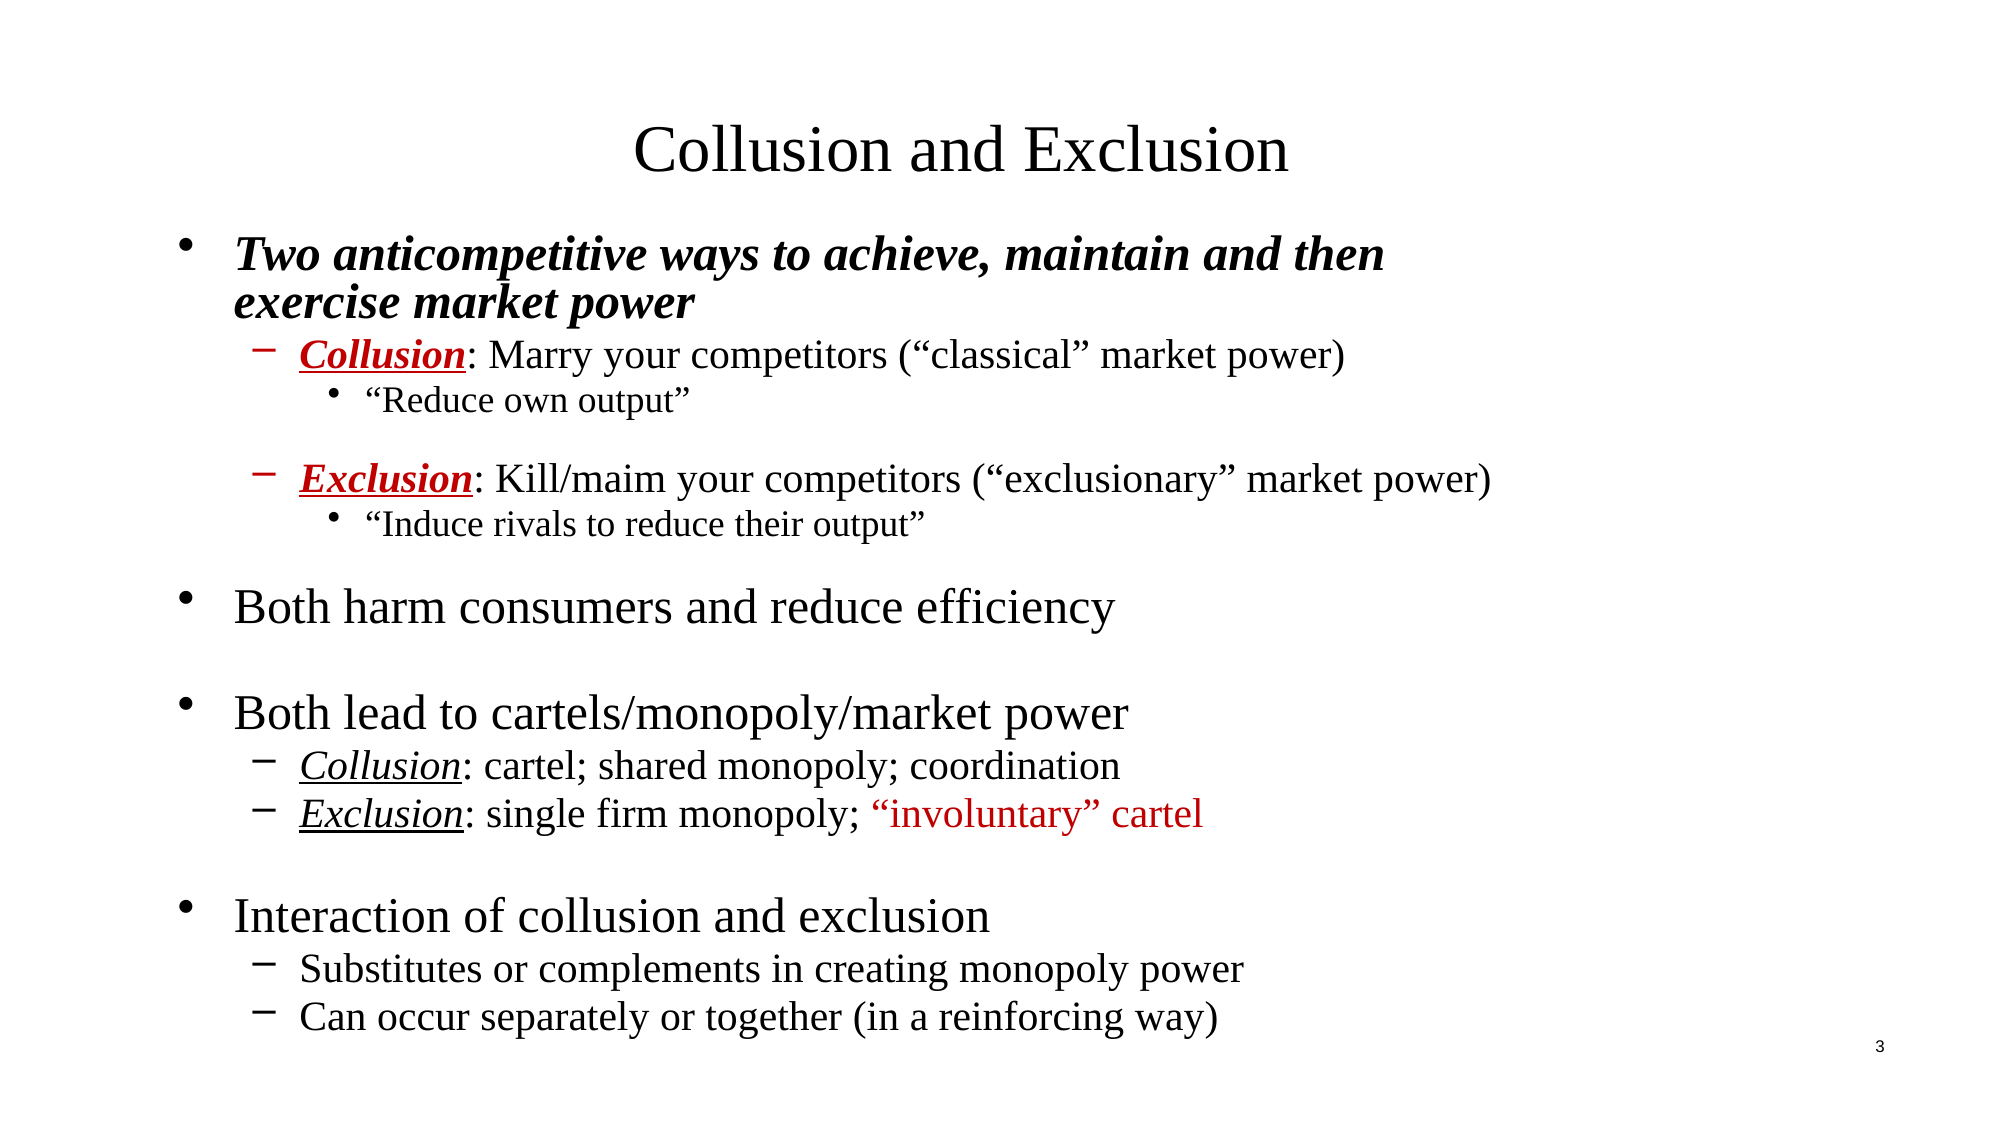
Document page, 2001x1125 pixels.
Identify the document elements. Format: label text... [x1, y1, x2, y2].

title Collusion and Exclusion [350, 51, 1575, 239]
list Two anticompetitive ways to achieve, maintain and then exercise market power Collusion: Marry your competitors (“classical” market power) “Reduce own output” Exclusion: Kill/maim your competitors (“exclusionary” market power) “Induce rivals to reduce their output” Both harm consumers and reduce efficiency Both lead to cartels/monopoly/market power Collusion: cartel; shared monopoly; coordination Exclusion: single firm monopoly; “involuntary” cartel Interaction of collusion and exclusion Substitutes or complements in creating monopoly power Can occur separately or together (in a reinforcing way) [162, 224, 1513, 1078]
slide_number 3 [1433, 1024, 1901, 1103]
